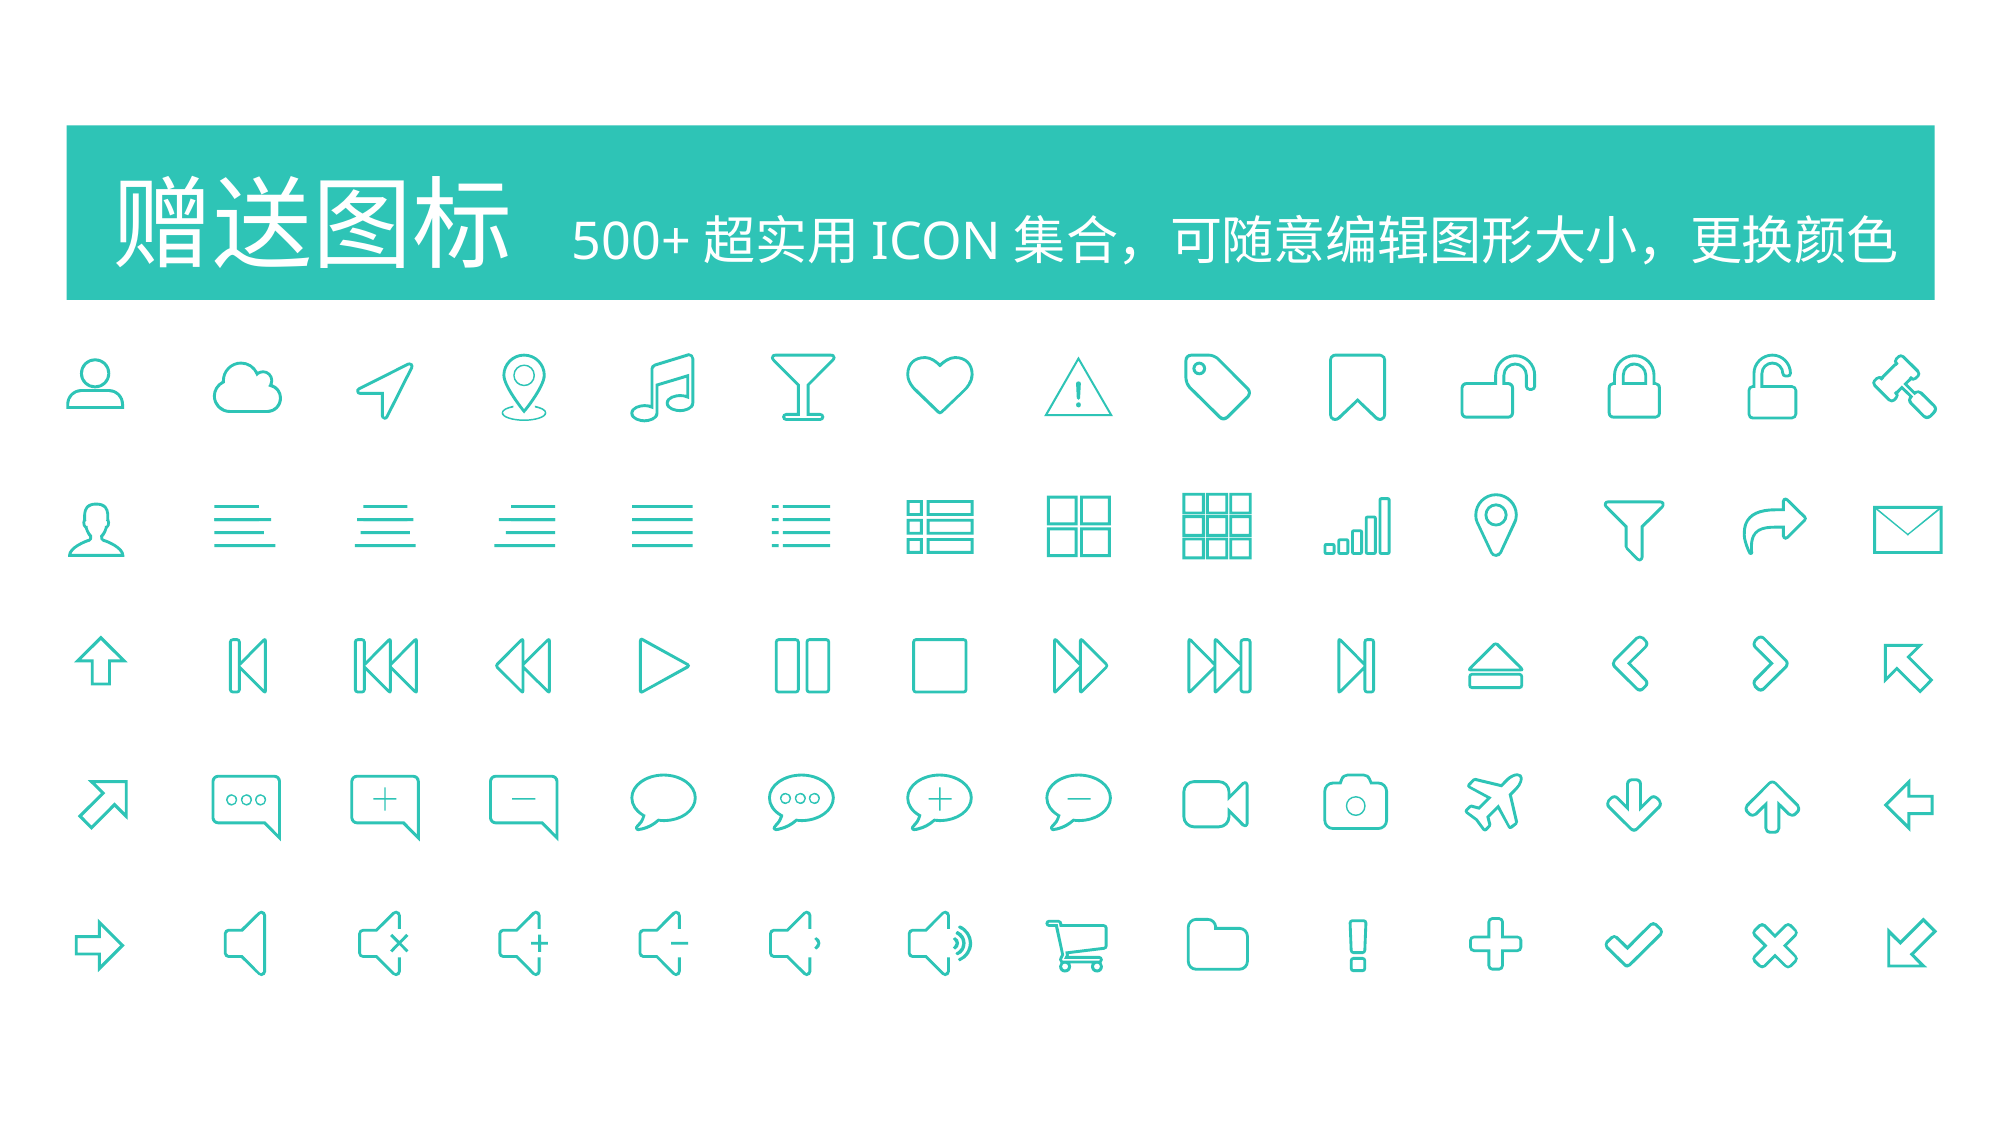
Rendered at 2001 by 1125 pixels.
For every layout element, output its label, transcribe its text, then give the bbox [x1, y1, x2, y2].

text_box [1044, 356, 1113, 417]
text_box [1603, 500, 1665, 562]
text_box [1883, 778, 1934, 832]
text_box [1607, 354, 1661, 419]
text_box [358, 910, 409, 977]
text_box [1348, 919, 1368, 955]
text_box [912, 638, 968, 694]
text_box [1469, 917, 1523, 971]
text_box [350, 774, 420, 842]
text_box [1184, 353, 1251, 421]
text_box [774, 638, 800, 694]
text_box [631, 505, 693, 548]
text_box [1182, 492, 1252, 560]
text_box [907, 910, 973, 977]
text_box [1464, 773, 1523, 832]
text_box [770, 353, 836, 421]
text_box [1323, 543, 1336, 555]
text_box [77, 780, 128, 830]
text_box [1323, 773, 1389, 830]
text_box 赠送图标 [98, 166, 543, 290]
text_box [1611, 635, 1649, 692]
text_box [74, 635, 128, 686]
text_box [1378, 497, 1391, 555]
text_box [228, 638, 267, 694]
text_box [1186, 917, 1249, 971]
text_box [1187, 638, 1252, 694]
text_box [1329, 353, 1387, 421]
text_box [1474, 493, 1518, 557]
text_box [498, 910, 549, 977]
text_box [1744, 780, 1801, 834]
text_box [767, 773, 835, 832]
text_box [768, 910, 821, 977]
text_box [630, 773, 697, 832]
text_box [211, 774, 281, 842]
text_box [212, 361, 282, 413]
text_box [489, 774, 559, 842]
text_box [906, 773, 973, 832]
text_box [1337, 538, 1350, 555]
text_box [1752, 635, 1789, 692]
text_box [66, 358, 125, 409]
text_box [356, 362, 414, 420]
text_box [1045, 919, 1108, 973]
text_box [1873, 506, 1909, 536]
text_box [638, 910, 689, 977]
text_box [353, 638, 418, 694]
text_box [906, 499, 974, 554]
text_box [214, 505, 276, 548]
text_box [1908, 506, 1942, 535]
text_box [68, 502, 125, 557]
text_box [501, 353, 547, 421]
text_box [638, 637, 691, 694]
text_box [223, 910, 267, 977]
text_box [74, 918, 125, 973]
text_box [1873, 505, 1943, 554]
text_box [1045, 773, 1112, 832]
text_box [1349, 956, 1367, 973]
text_box [1872, 354, 1938, 420]
text_box [1468, 642, 1524, 690]
text_box [1460, 354, 1537, 419]
text_box [805, 638, 831, 694]
text_box [1752, 923, 1798, 969]
text_box [1337, 638, 1376, 694]
text_box [906, 356, 974, 415]
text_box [1046, 495, 1111, 558]
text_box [771, 505, 831, 548]
text_box [1606, 778, 1662, 832]
text_box [1747, 353, 1798, 420]
text_box 500+超实用ICON集合，可随意编辑图形大小，更换颜色 [557, 200, 1913, 278]
text_box [1604, 922, 1663, 968]
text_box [354, 505, 416, 548]
text_box [1883, 643, 1934, 694]
text_box [1742, 497, 1807, 555]
text_box [1351, 515, 1377, 555]
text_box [494, 505, 556, 548]
text_box [1887, 917, 1938, 968]
text_box [495, 638, 551, 694]
text_box [1053, 638, 1109, 694]
text_box [1182, 780, 1249, 829]
text_box [630, 353, 695, 423]
text_box [66, 124, 1936, 301]
